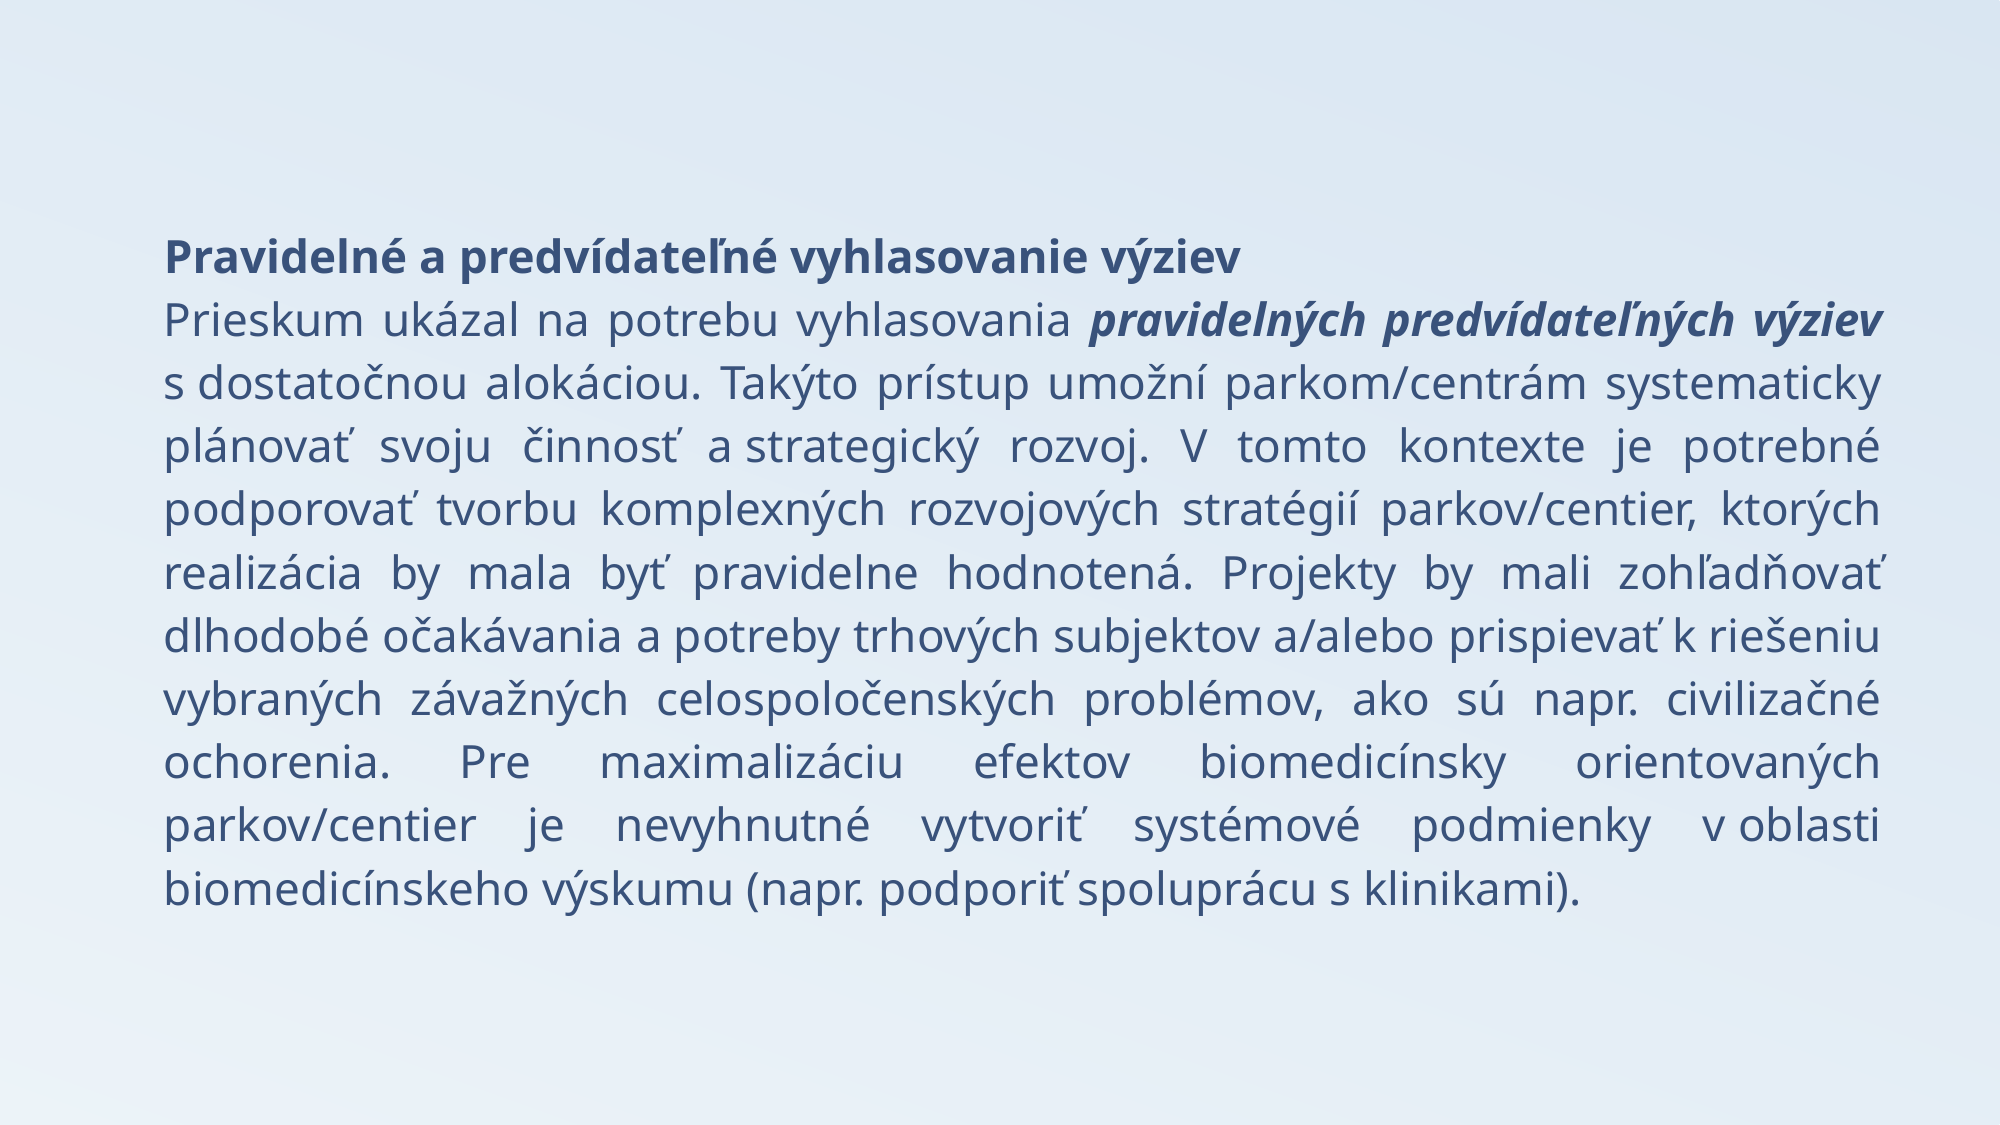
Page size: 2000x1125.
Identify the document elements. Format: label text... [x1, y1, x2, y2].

text_box Pravidelné a predvídateľné vyhlasovanie výziev Prieskum ukázal na potrebu vyhlasovania pravidelných predvídateľných výziev s dostatočnou alokáciou. Takýto prístup umožní parkom/centrám systematicky plánovať svoju činnosť a strategický rozvoj. V tomto kontexte je potrebné podporovať tvorbu komplexných rozvojových stratégií parkov/centier, ktorých realizácia by mala byť pravidelne hodnotená. Projekty by mali zohľadňovať dlhodobé očakávania a potreby trhových subjektov a/alebo prispievať k riešeniu vybraných závažných celospoločenských problémov, ako sú napr. civilizačné ochorenia. Pre maximalizáciu efektov biomedicínsky orientovaných parkov/centier je nevyhnutné vytvoriť systémové podmienky v oblasti biomedicínskeho výskumu (napr. podporiť spoluprácu s klinikami). [149, 219, 1898, 922]
